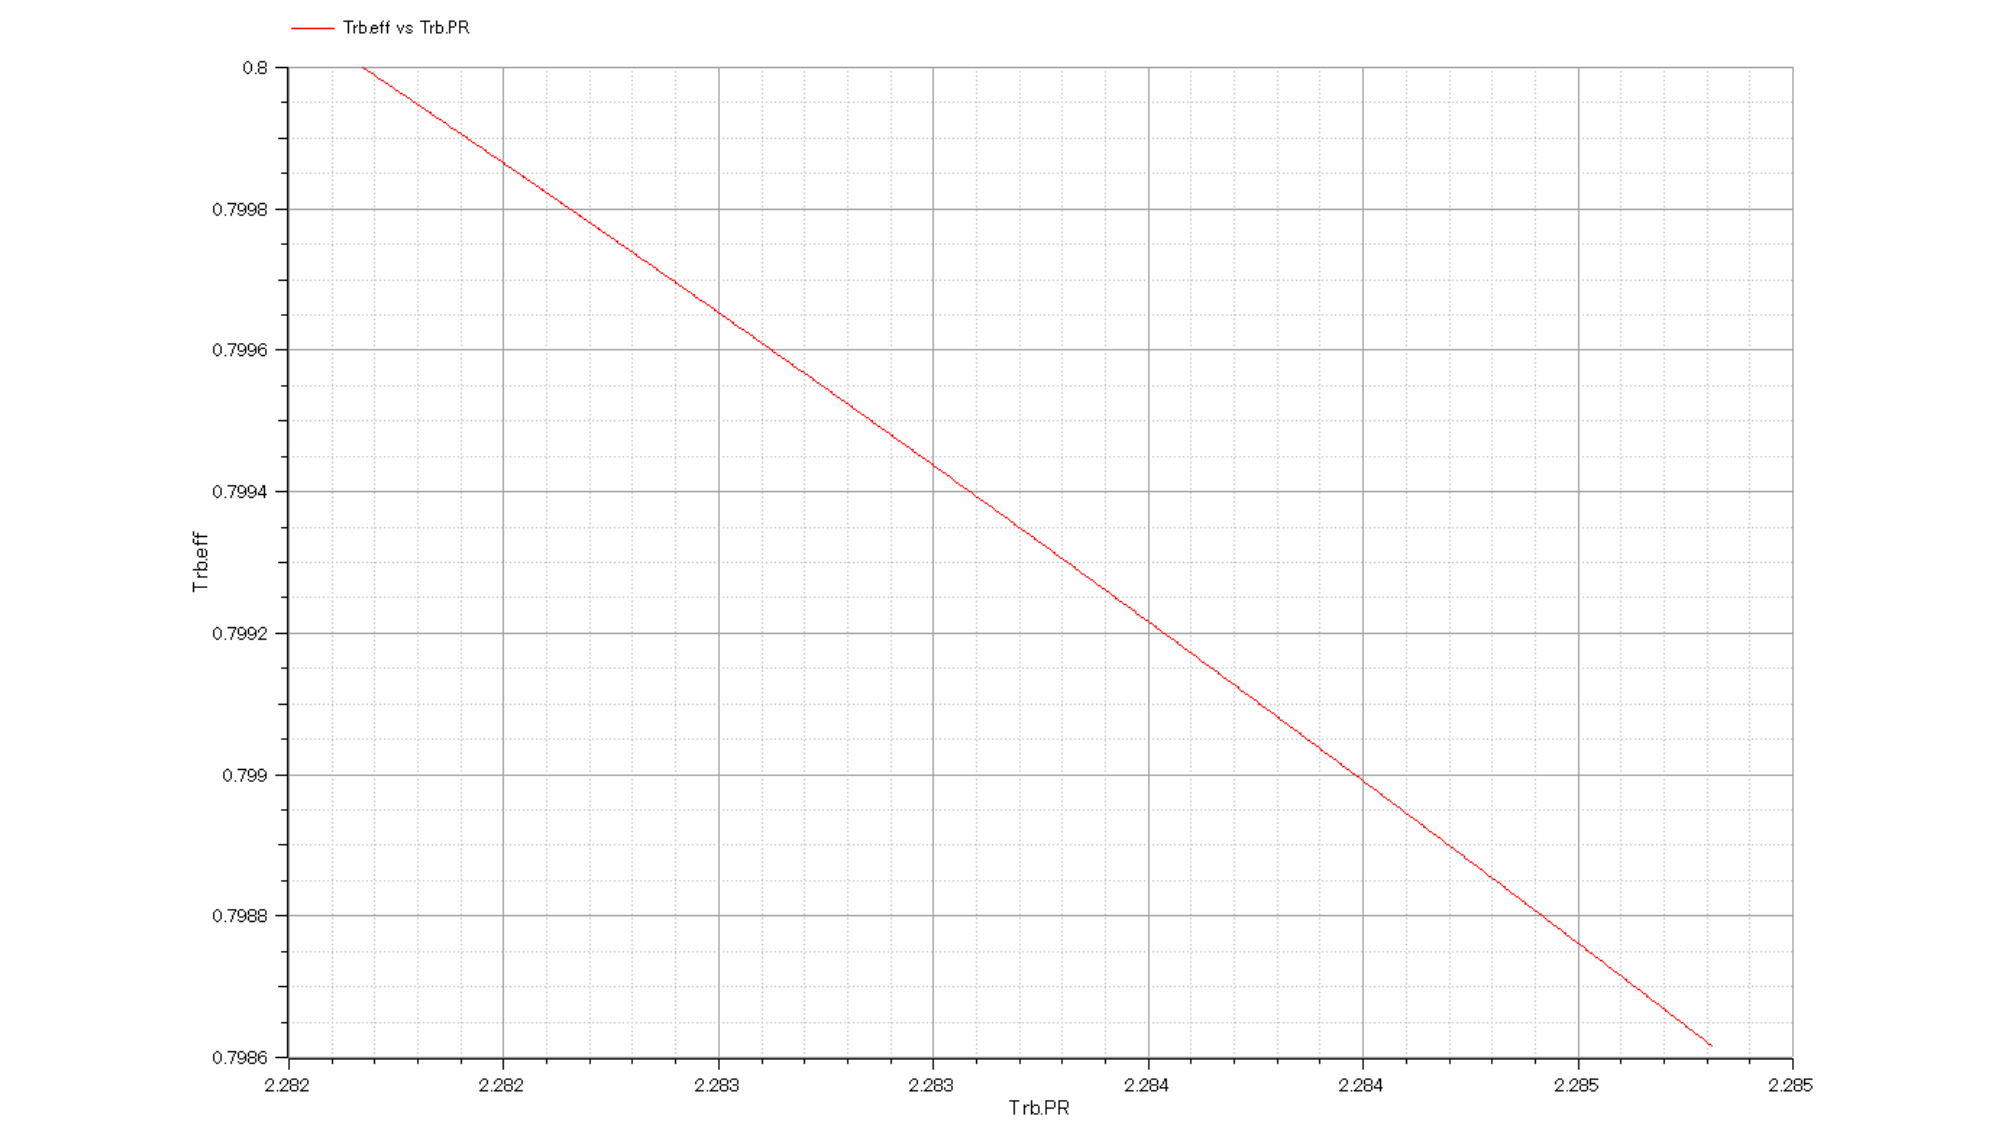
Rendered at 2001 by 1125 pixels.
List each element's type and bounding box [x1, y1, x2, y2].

picture [180, 0, 1820, 1125]
